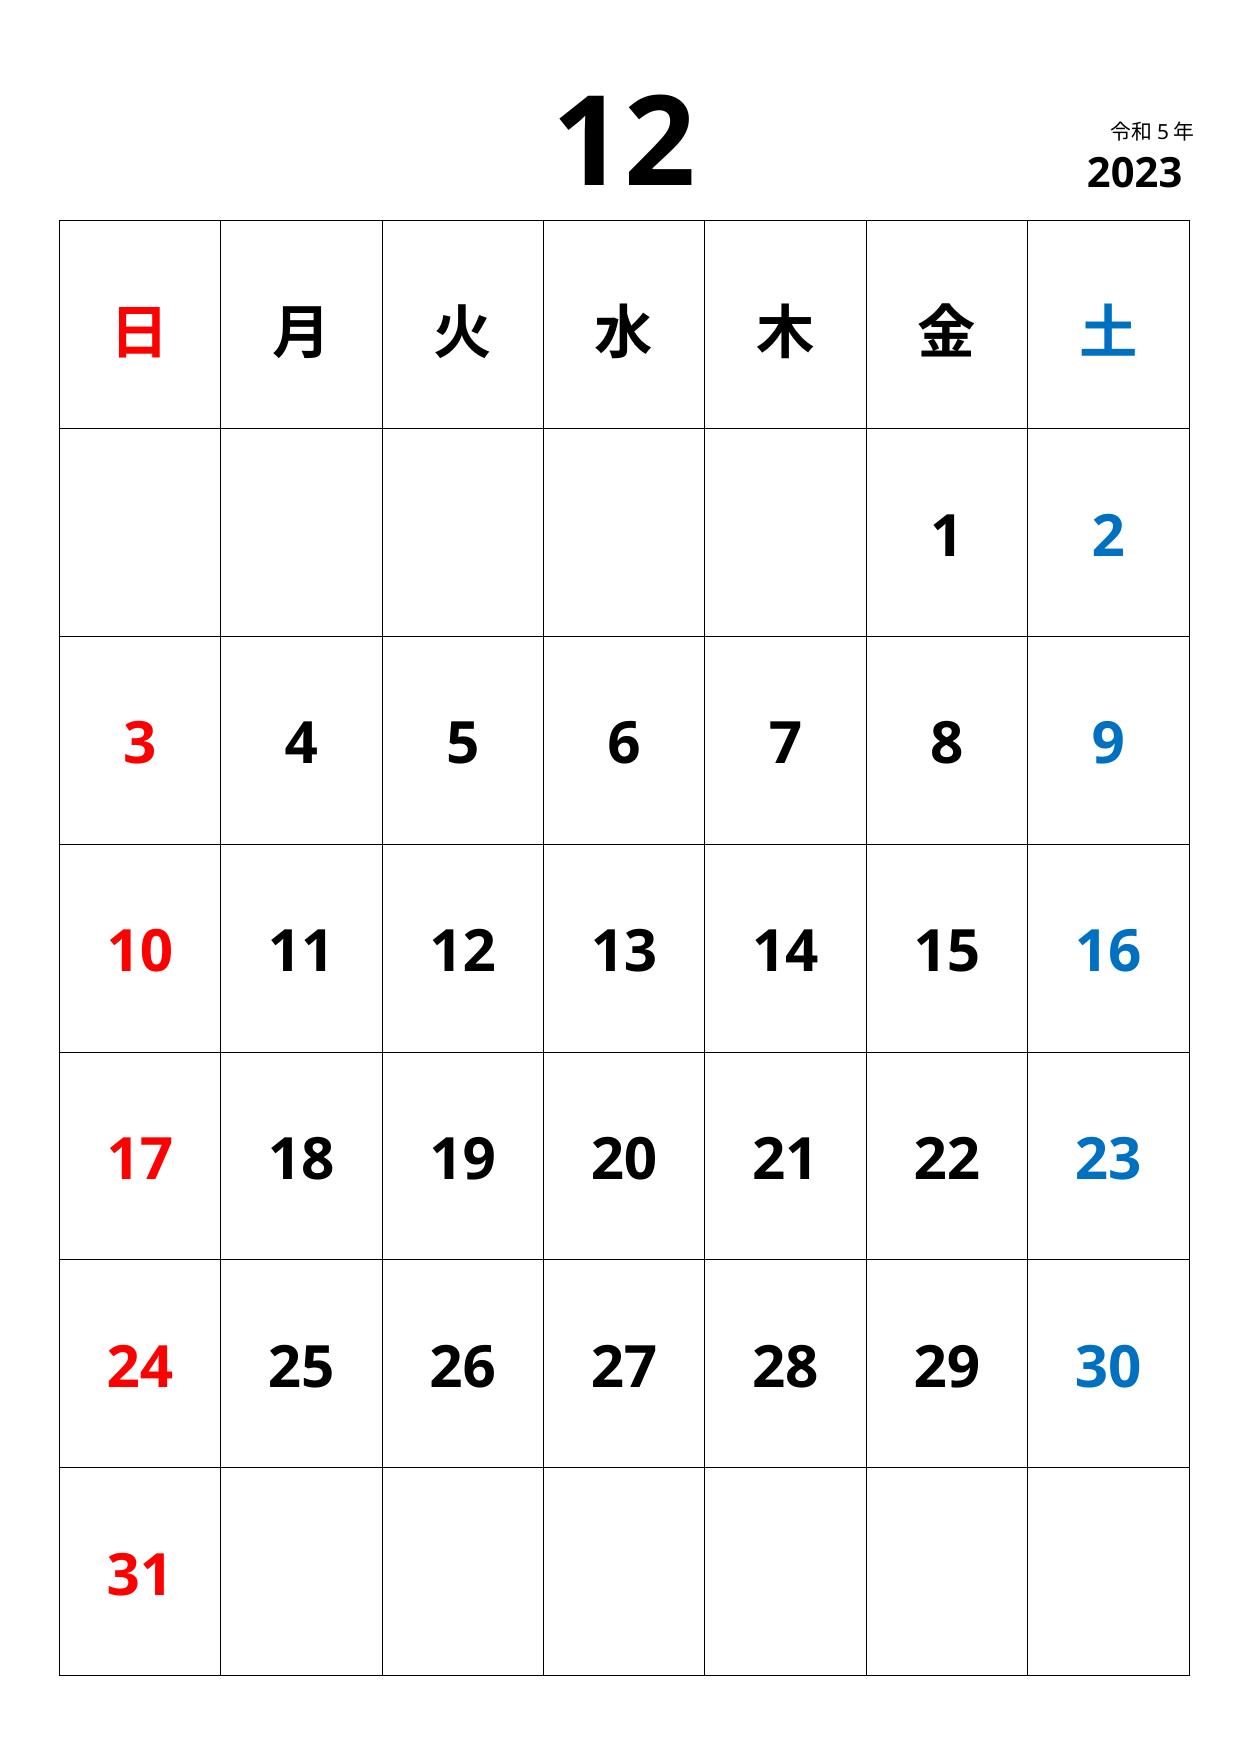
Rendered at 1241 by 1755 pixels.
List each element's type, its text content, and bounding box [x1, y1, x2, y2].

table_cell 3 [60, 637, 220, 844]
table_cell [221, 429, 382, 636]
table_cell 31 [60, 1468, 220, 1675]
table_cell 20 [544, 1053, 704, 1259]
table_cell 15 [867, 845, 1027, 1052]
table_cell 26 [383, 1260, 543, 1467]
table_header 金 [867, 221, 1027, 428]
table_cell 22 [867, 1053, 1027, 1259]
table_cell [383, 429, 543, 636]
table_cell 14 [705, 845, 866, 1052]
table_cell 18 [221, 1053, 382, 1259]
table_cell 13 [544, 845, 704, 1052]
table_cell 12 [383, 845, 543, 1052]
table_cell [705, 429, 866, 636]
table_cell [544, 429, 704, 636]
table_cell 9 [1028, 637, 1189, 844]
table_cell [221, 1468, 382, 1675]
text_box 12 [537, 53, 711, 219]
table_cell 17 [60, 1053, 220, 1259]
table_cell [60, 429, 220, 636]
text_box 2023 [1072, 138, 1198, 204]
table_cell 21 [705, 1053, 866, 1259]
table_header 火 [383, 221, 543, 428]
table_header 土 [1028, 221, 1189, 428]
table_cell 10 [60, 845, 220, 1052]
table_cell [867, 1468, 1027, 1675]
table_cell [1028, 1468, 1189, 1675]
table_cell 11 [221, 845, 382, 1052]
table_header 月 [221, 221, 382, 428]
table_cell 7 [705, 637, 866, 844]
table_cell 19 [383, 1053, 543, 1259]
text_box 令和5年 [1095, 110, 1210, 151]
table_cell 4 [221, 637, 382, 844]
table_cell 28 [705, 1260, 866, 1467]
table_cell 24 [60, 1260, 220, 1467]
table_cell 6 [544, 637, 704, 844]
table_cell [383, 1468, 543, 1675]
table_cell 16 [1028, 845, 1189, 1052]
table_cell 8 [867, 637, 1027, 844]
table_header 木 [705, 221, 866, 428]
table_header 水 [544, 221, 704, 428]
table_cell 2 [1028, 429, 1189, 636]
table_header 日 [60, 221, 220, 428]
table_cell [544, 1468, 704, 1675]
table_cell 23 [1028, 1053, 1189, 1259]
table_cell 5 [383, 637, 543, 844]
table_cell 30 [1028, 1260, 1189, 1467]
table_cell [705, 1468, 866, 1675]
table_cell 25 [221, 1260, 382, 1467]
table_cell 1 [867, 429, 1027, 636]
table_cell 27 [544, 1260, 704, 1467]
table_cell 29 [867, 1260, 1027, 1467]
